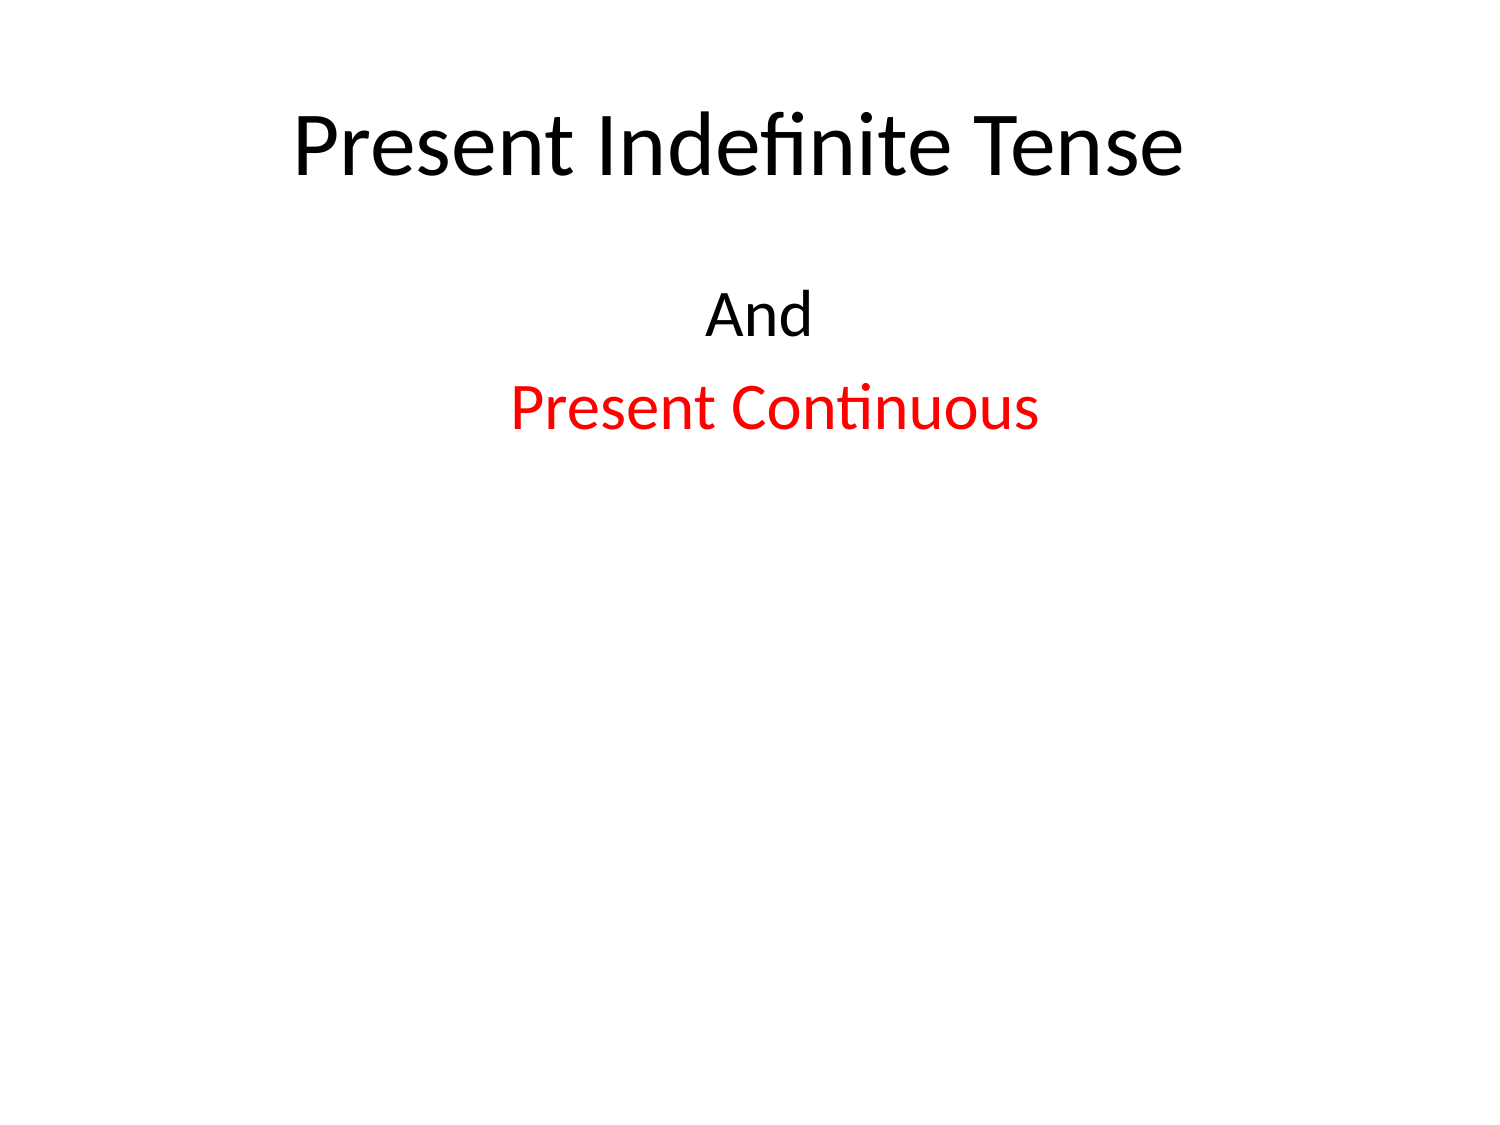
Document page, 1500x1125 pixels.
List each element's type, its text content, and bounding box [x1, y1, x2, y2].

list And Present Continuous [75, 262, 1425, 1005]
title Present Indefinite Tense [75, 45, 1425, 233]
